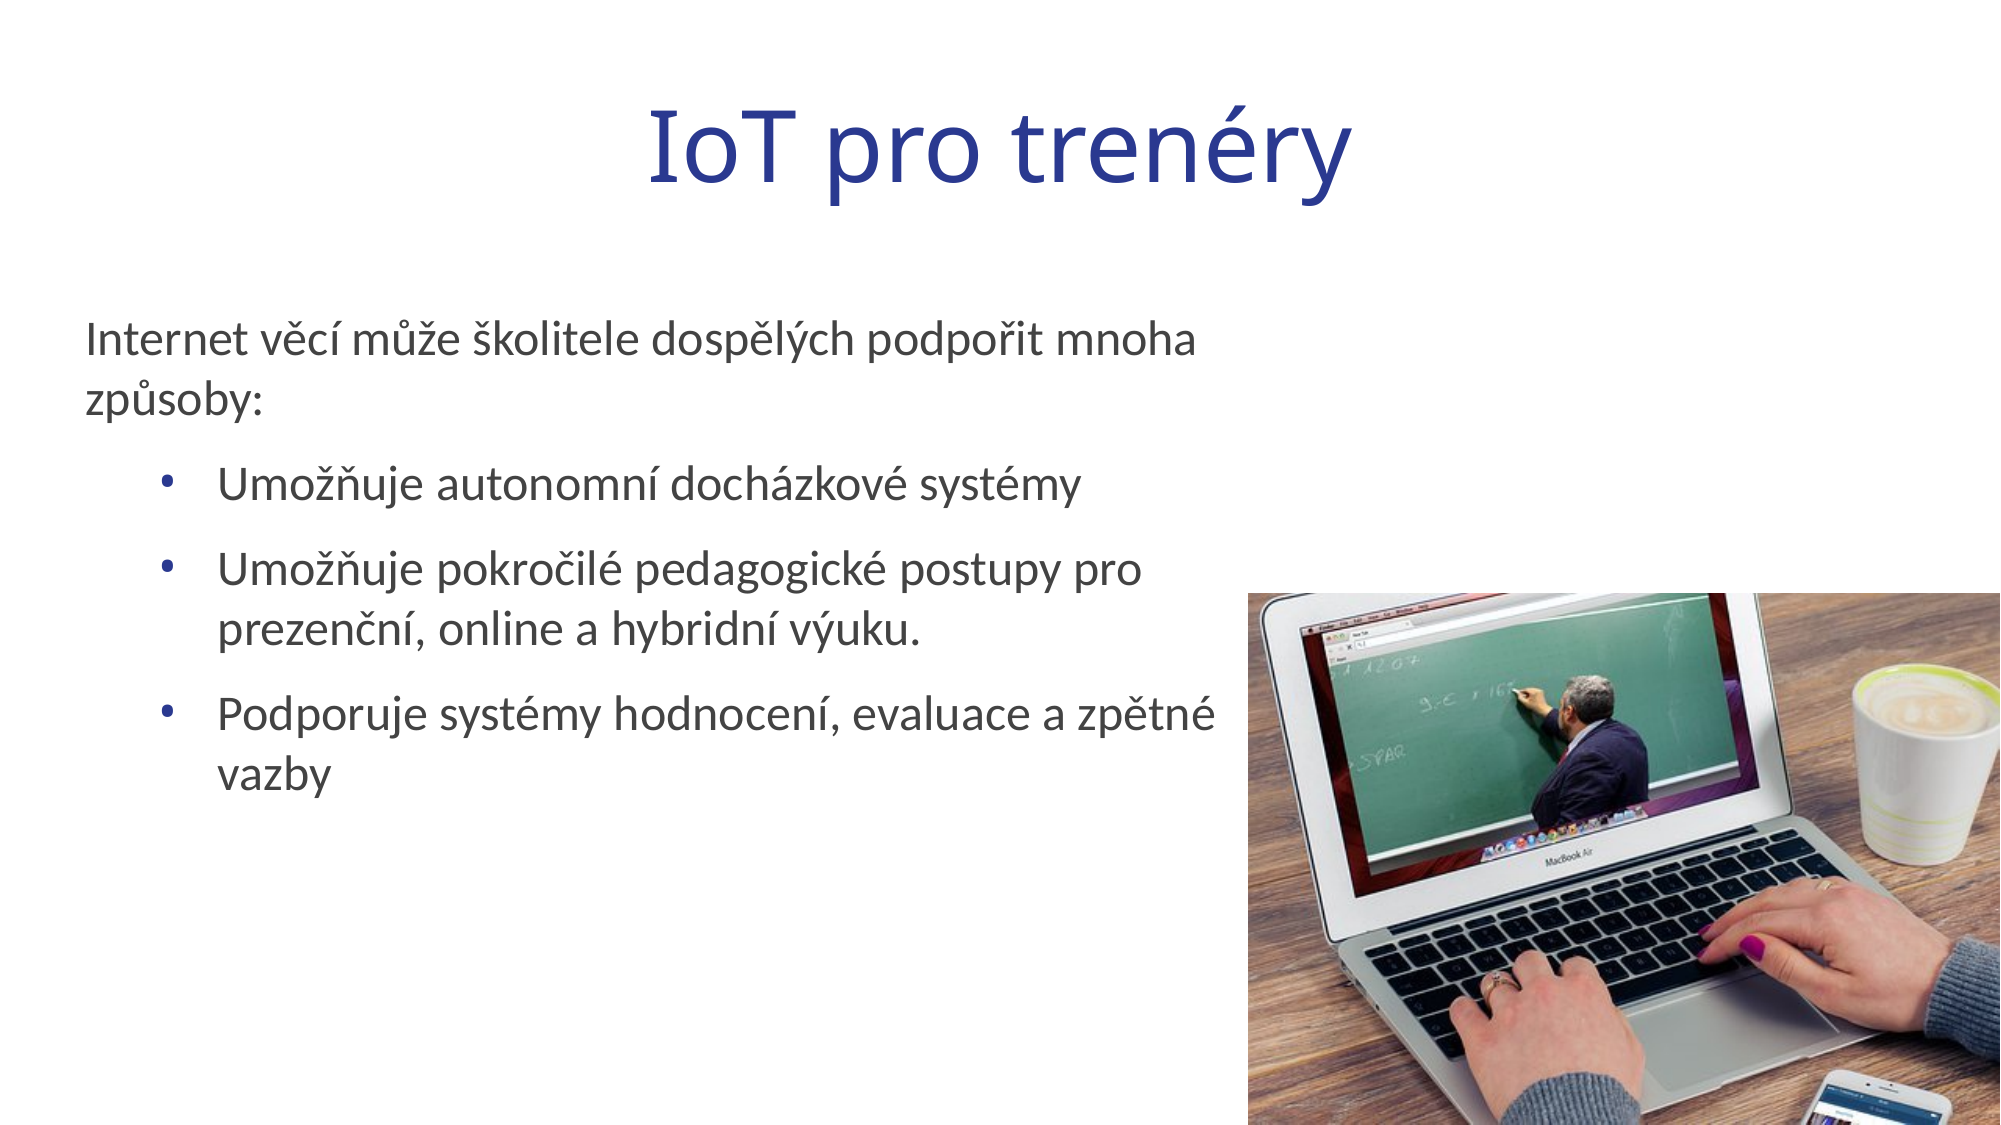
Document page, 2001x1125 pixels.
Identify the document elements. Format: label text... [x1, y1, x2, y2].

title IoT pro trenéry [137, 41, 1863, 259]
picture [1248, 593, 2000, 1125]
list Internet věcí může školitele dospělých podpořit mnoha způsoby: Umožňuje autonomní docházkové systémy Umožňuje pokročilé pedagogické postupy pro prezenční, online a hybridní výuku. Podporuje systémy hodnocení, evaluace a zpětné vazby [70, 297, 1267, 942]
